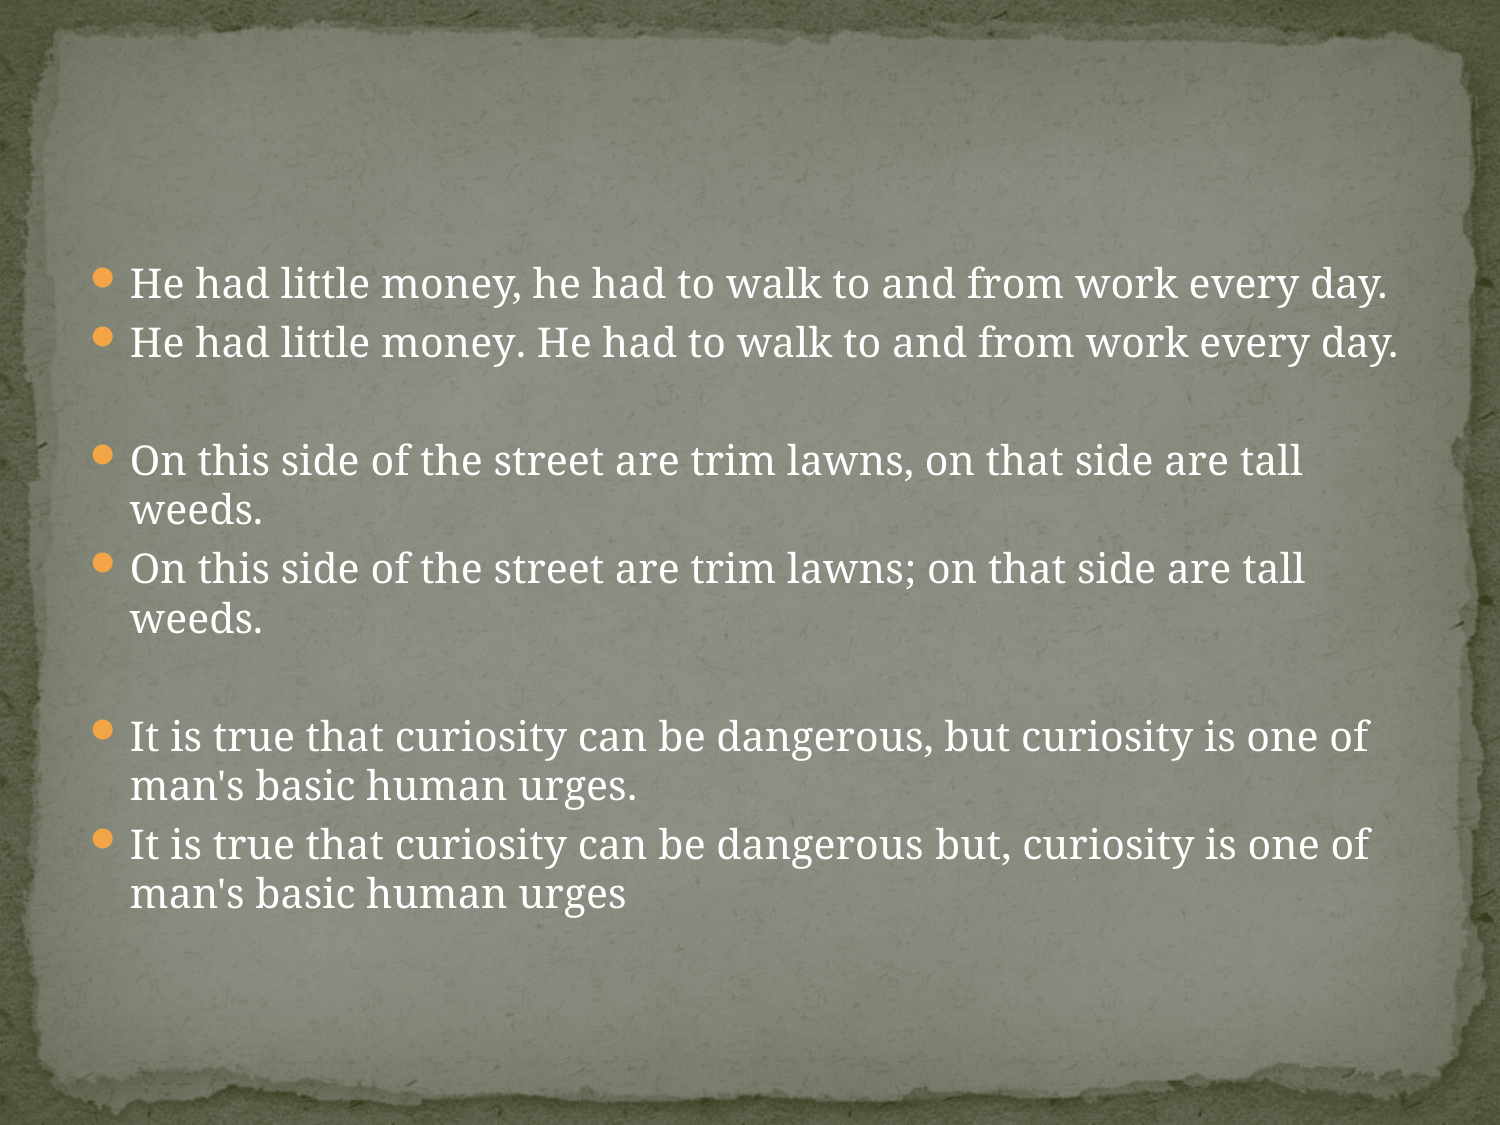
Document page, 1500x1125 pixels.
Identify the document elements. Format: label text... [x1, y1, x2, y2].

list He had little money, he had to walk to and from work every day. He had little money. He had to walk to and from work every day. On this side of the street are trim lawns, on that side are tall weeds. On this side of the street are trim lawns; on that side are tall weeds. It is true that curiosity can be dangerous, but curiosity is one of man's basic human urges. It is true that curiosity can be dangerous but, curiosity is one of man's basic human urges [75, 249, 1425, 1000]
